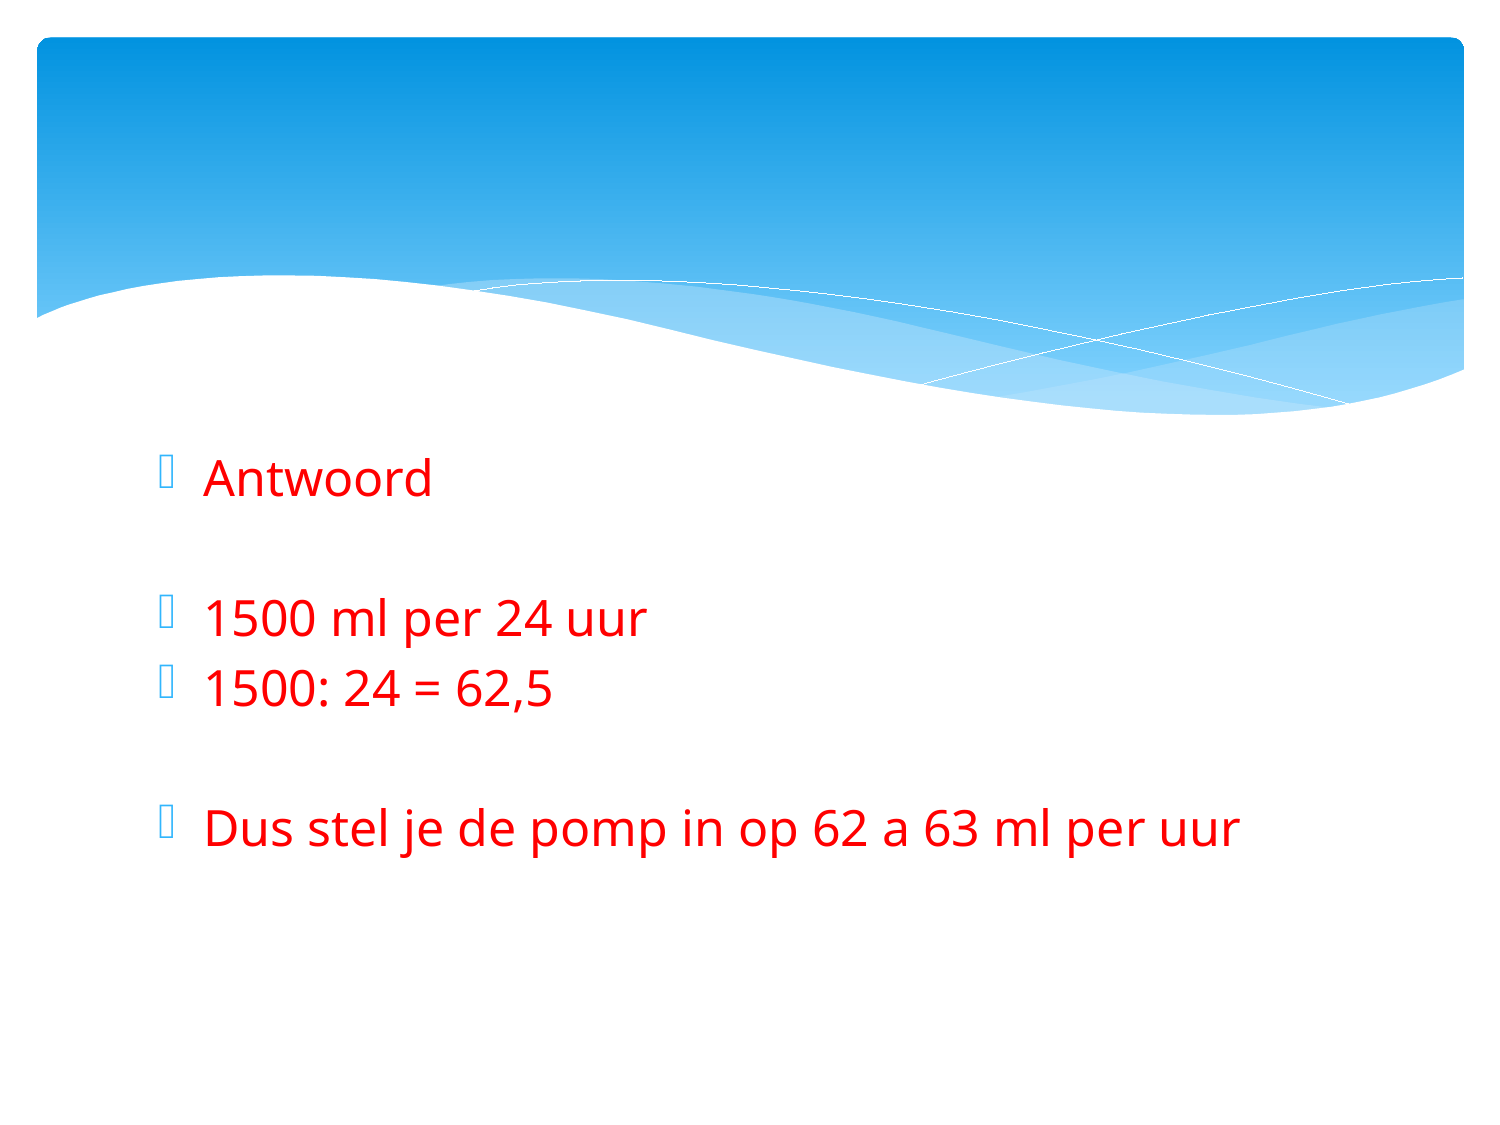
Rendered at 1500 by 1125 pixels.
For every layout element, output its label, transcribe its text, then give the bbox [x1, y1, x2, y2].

list Antwoord 1500 ml per 24 uur 1500: 24 = 62,5 Dus stel je de pomp in op 62 a 63 ml per uur [143, 438, 1359, 1005]
